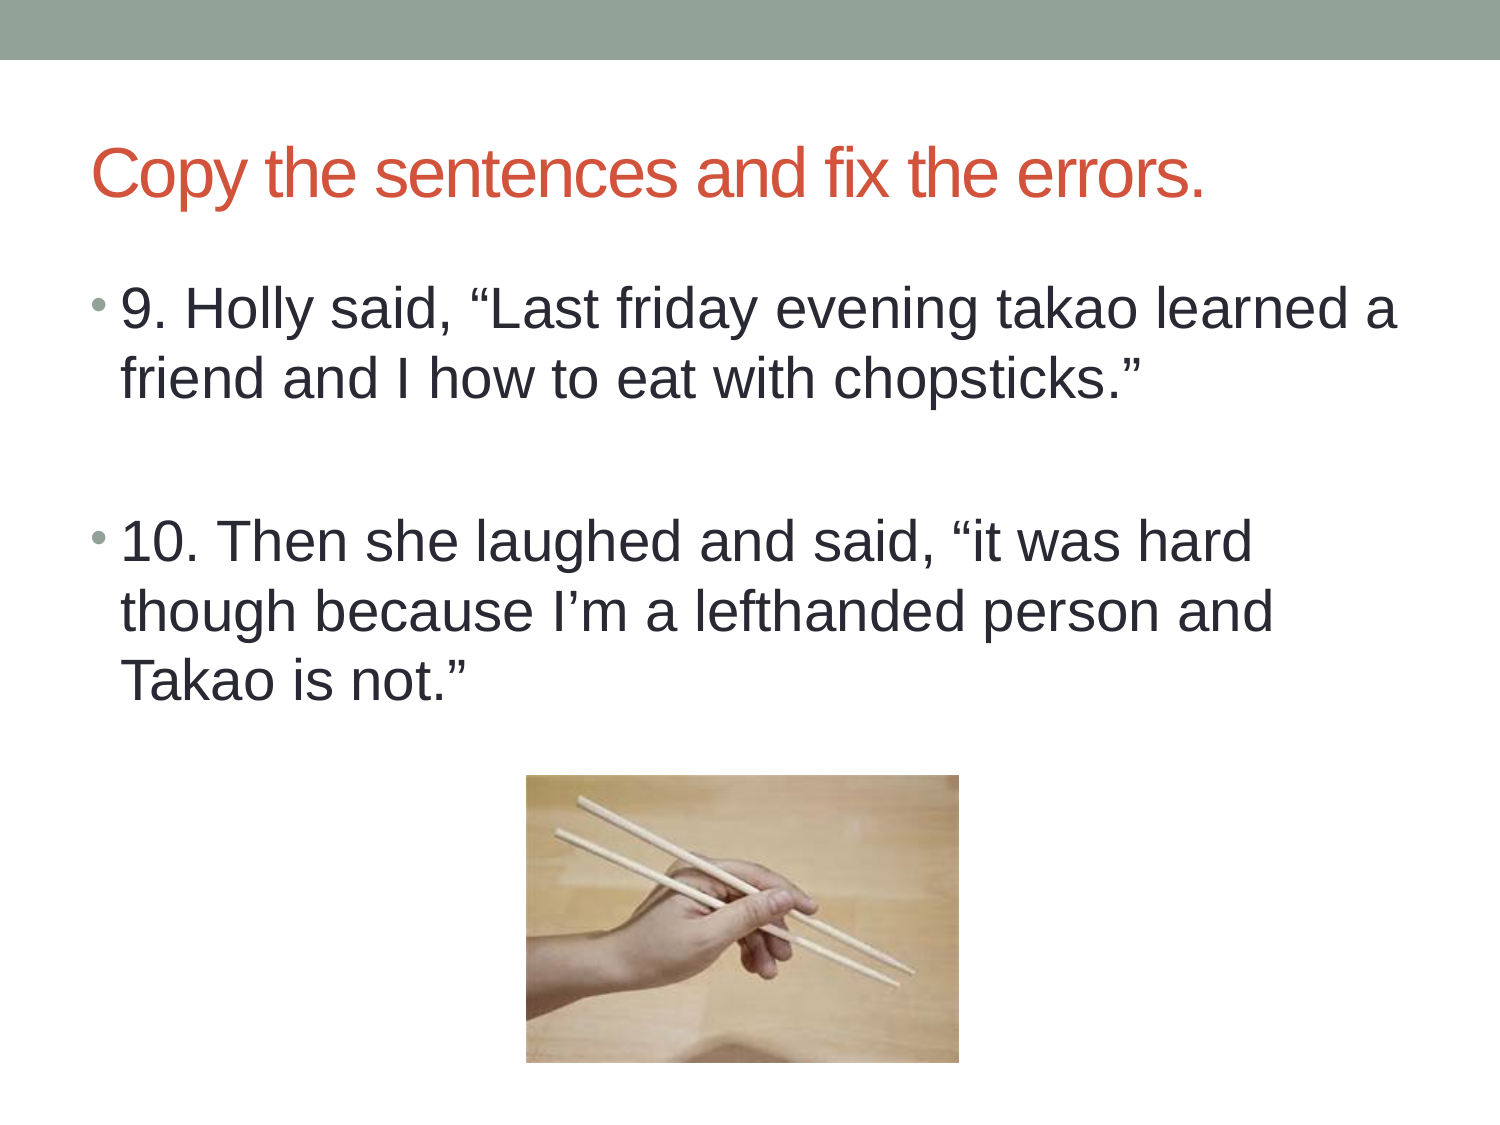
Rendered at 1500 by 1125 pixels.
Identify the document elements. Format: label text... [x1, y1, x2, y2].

title Copy the sentences and fix the errors. [75, 87, 1425, 250]
picture [525, 775, 959, 1063]
list 9. Holly said, “Last friday evening takao learned a friend and I how to eat with chopsticks.” 10. Then she laughed and said, “it was hard though because I’m a lefthanded person and Takao is not.” [75, 262, 1425, 1063]
